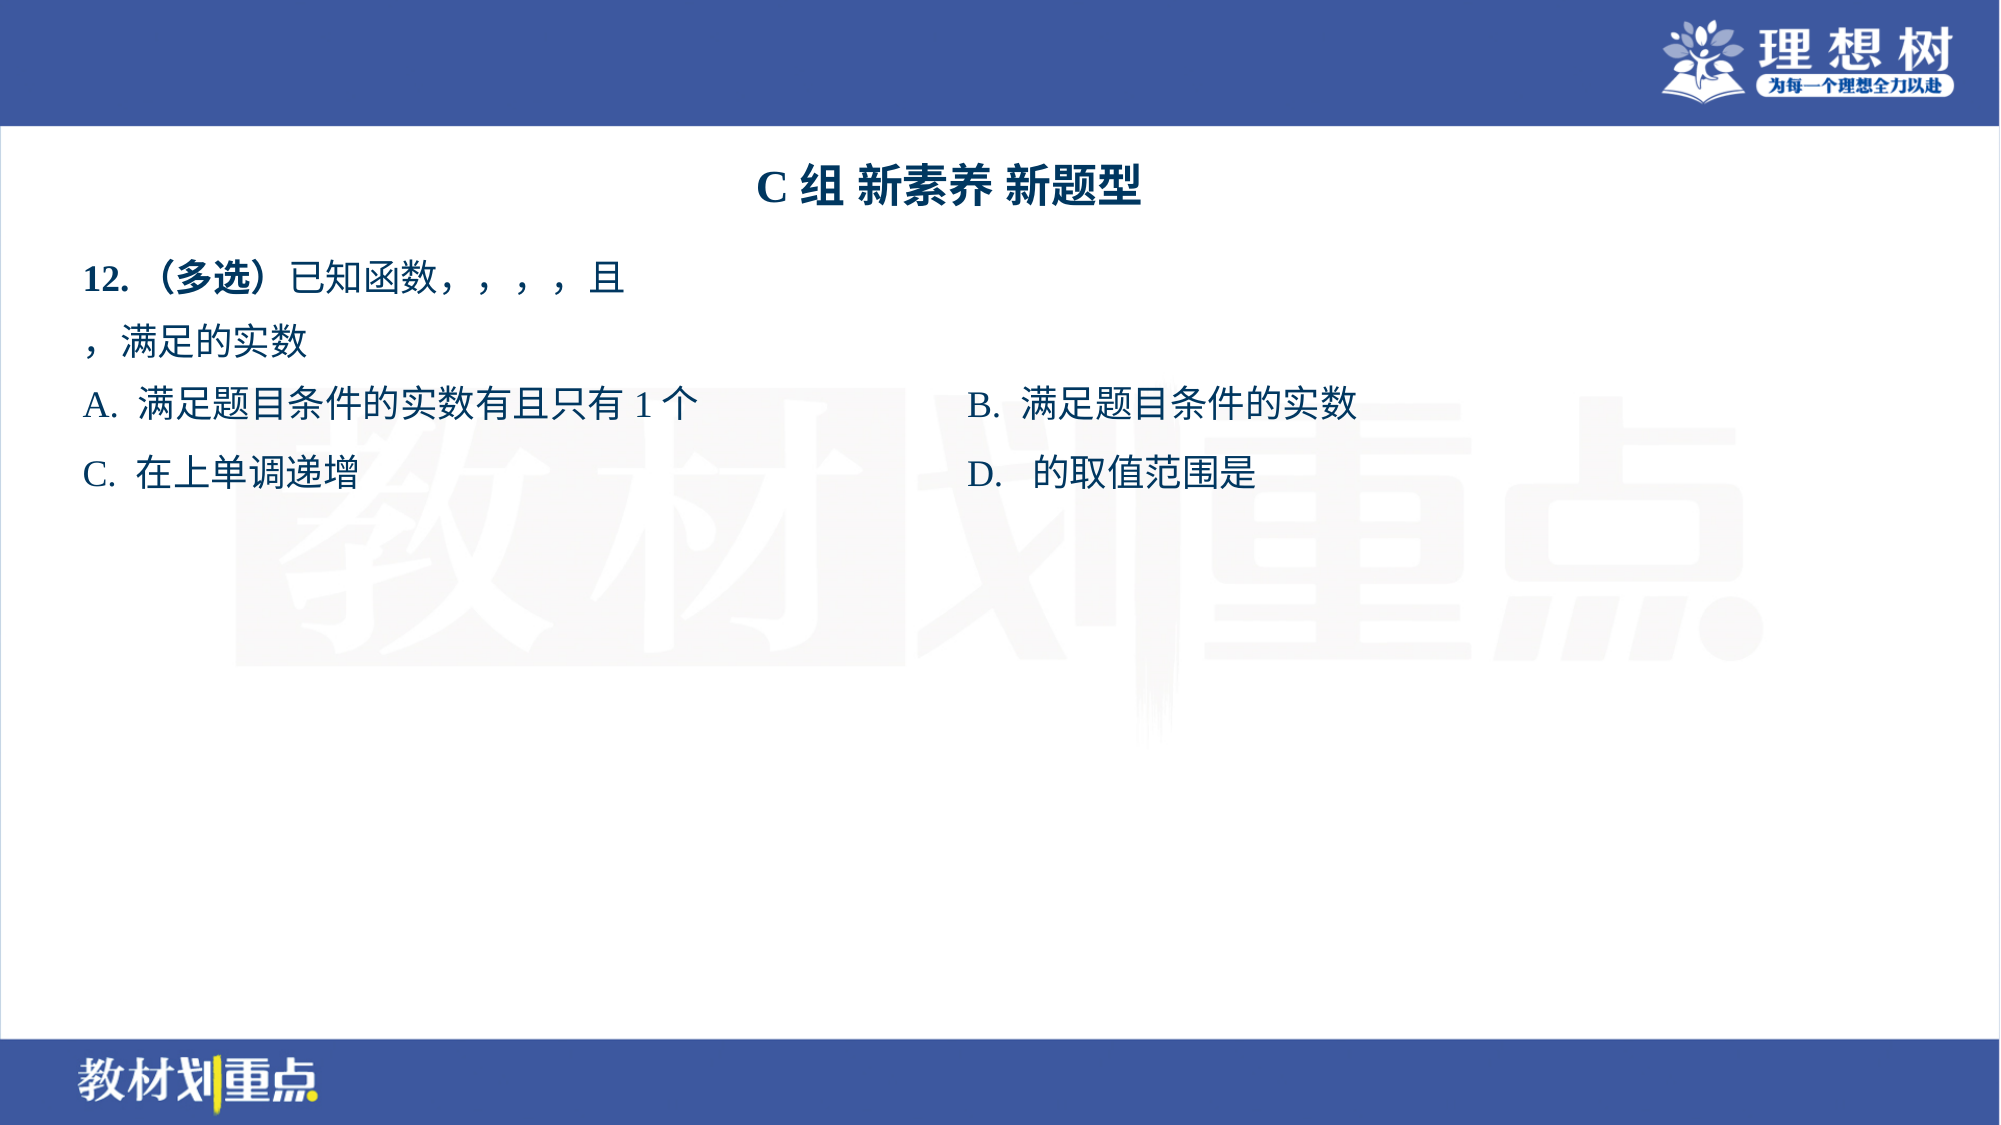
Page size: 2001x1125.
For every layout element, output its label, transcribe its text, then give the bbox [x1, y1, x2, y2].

text_box C组 新素养 新题型 [82, 129, 1817, 270]
picture [0, 0, 2000, 1125]
